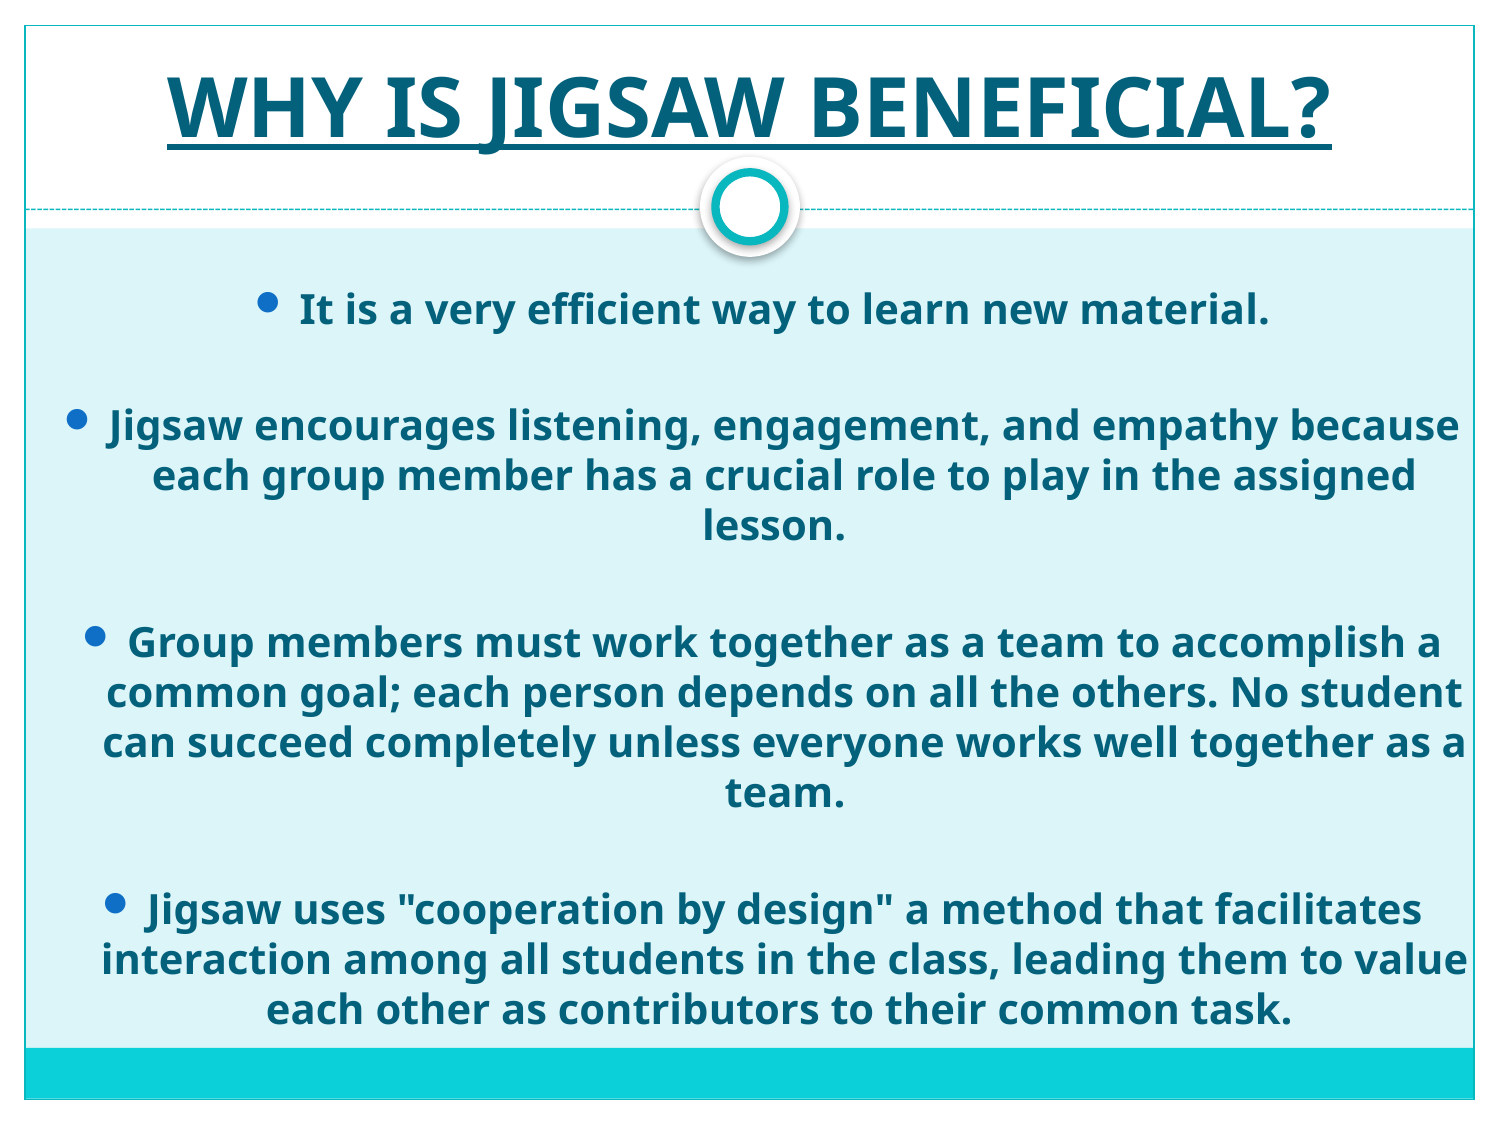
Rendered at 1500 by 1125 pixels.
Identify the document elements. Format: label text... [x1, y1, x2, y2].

list It is a very efficient way to learn new material. Jigsaw encourages listening, engagement, and empathy because each group member has a crucial role to play in the assigned lesson. Group members must work together as a team to accomplish a common goal; each person depends on all the others. No student can succeed completely unless everyone works well together as a team. Jigsaw uses "cooperation by design" a method that facilitates interaction among all students in the class, leading them to value each other as contributors to their common task. [24, 275, 1500, 1125]
title WHY IS JIGSAW BENEFICIAL? [50, 37, 1450, 162]
